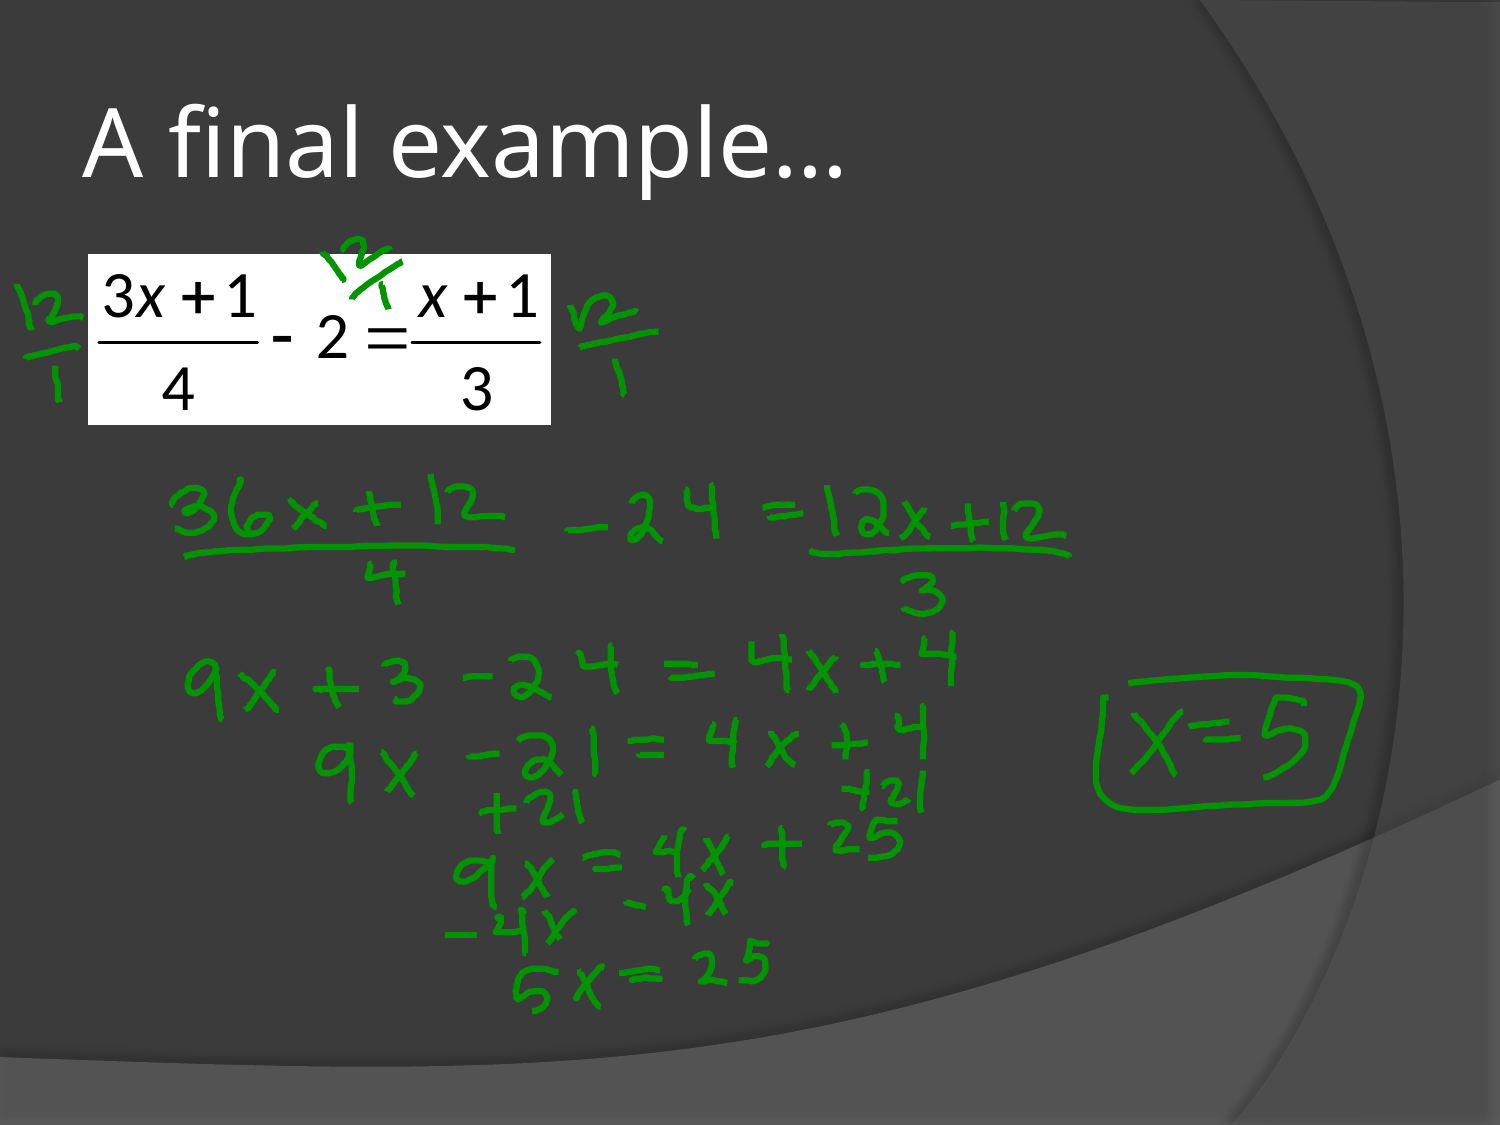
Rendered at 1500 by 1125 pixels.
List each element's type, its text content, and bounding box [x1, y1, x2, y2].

text_box [446, 485, 506, 519]
text_box [882, 779, 910, 806]
text_box [1095, 674, 1362, 811]
text_box [780, 827, 784, 842]
text_box [260, 691, 279, 711]
text_box [766, 733, 800, 767]
text_box [520, 909, 527, 955]
text_box [171, 487, 215, 534]
text_box [525, 790, 564, 824]
text_box [366, 563, 393, 579]
text_box [386, 753, 417, 792]
text_box [663, 887, 685, 903]
text_box [951, 520, 990, 527]
text_box [566, 526, 608, 532]
text_box [705, 838, 715, 855]
text_box [577, 651, 610, 668]
text_box [467, 752, 500, 758]
text_box [25, 345, 79, 359]
text_box [186, 660, 223, 721]
text_box [915, 520, 931, 538]
text_box [811, 546, 1070, 557]
text_box [392, 561, 400, 605]
text_box [781, 634, 790, 692]
text_box [854, 488, 890, 536]
text_box [730, 719, 738, 768]
text_box [704, 885, 718, 901]
text_box [922, 705, 926, 760]
text_box [781, 845, 785, 869]
text_box [537, 880, 549, 898]
text_box [707, 881, 734, 916]
text_box [238, 673, 260, 691]
text_box [861, 771, 870, 811]
text_box [808, 651, 823, 671]
text_box [823, 672, 837, 694]
text_box [1002, 502, 1007, 541]
text_box [292, 502, 319, 530]
text_box [317, 744, 353, 804]
text_box [841, 788, 864, 793]
text_box [381, 751, 400, 775]
text_box [34, 293, 79, 323]
text_box [875, 650, 881, 662]
text_box [664, 662, 698, 666]
text_box [708, 723, 732, 744]
text_box [684, 875, 695, 926]
text_box [763, 842, 802, 846]
text_box [701, 835, 729, 871]
text_box [770, 731, 781, 747]
text_box [582, 851, 621, 859]
text_box [569, 294, 638, 330]
text_box [762, 504, 795, 509]
text_box [521, 858, 554, 898]
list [87, 253, 552, 426]
text_box [655, 835, 676, 854]
text_box [768, 512, 804, 519]
text_box [331, 690, 340, 708]
text_box [676, 828, 686, 878]
text_box [289, 499, 306, 513]
text_box [400, 776, 415, 797]
text_box [718, 900, 727, 915]
text_box [543, 911, 556, 931]
text_box [355, 504, 402, 512]
text_box [694, 952, 728, 984]
text_box [510, 655, 552, 699]
text_box [685, 488, 712, 510]
text_box [307, 513, 327, 527]
text_box [844, 746, 848, 760]
text_box [714, 857, 724, 876]
text_box [899, 507, 926, 540]
text_box [829, 821, 860, 852]
text_box [750, 641, 784, 664]
text_box [579, 970, 587, 983]
text_box [919, 770, 924, 813]
title A final example… [75, 45, 1300, 233]
text_box [625, 901, 646, 908]
text_box [831, 741, 869, 746]
text_box [894, 714, 922, 731]
text_box [826, 485, 838, 536]
text_box [631, 976, 663, 981]
text_box [525, 862, 538, 880]
text_box [517, 734, 562, 779]
text_box [967, 503, 971, 522]
text_box [54, 365, 61, 403]
text_box [591, 727, 597, 776]
text_box [1013, 502, 1067, 540]
text_box [861, 662, 901, 666]
text_box [184, 544, 516, 558]
text_box [868, 819, 901, 859]
text_box [950, 630, 955, 687]
text_box [738, 940, 768, 983]
text_box [629, 494, 663, 543]
text_box [808, 656, 837, 691]
text_box [579, 331, 659, 349]
text_box [840, 723, 848, 744]
text_box [594, 866, 622, 870]
text_box [463, 675, 493, 679]
text_box [969, 524, 975, 542]
text_box [920, 637, 951, 657]
text_box [244, 671, 276, 711]
text_box [782, 750, 796, 766]
text_box [16, 283, 33, 331]
text_box [575, 965, 604, 1000]
text_box [711, 484, 717, 539]
text_box [383, 660, 422, 703]
text_box [610, 644, 619, 694]
text_box [430, 473, 439, 525]
text_box [614, 358, 626, 396]
text_box [627, 737, 665, 742]
text_box [555, 933, 561, 940]
text_box [455, 857, 497, 908]
text_box [619, 968, 660, 974]
text_box [514, 968, 559, 1012]
text_box [327, 668, 335, 688]
text_box [546, 910, 575, 945]
text_box [879, 666, 886, 683]
text_box [573, 790, 584, 824]
text_box [371, 510, 379, 526]
text_box [903, 502, 916, 520]
text_box [902, 574, 944, 615]
text_box [669, 672, 715, 679]
text_box [344, 238, 365, 245]
text_box [230, 478, 271, 536]
text_box [587, 985, 601, 1008]
text_box [368, 490, 373, 506]
text_box [480, 807, 517, 815]
text_box [495, 916, 522, 934]
